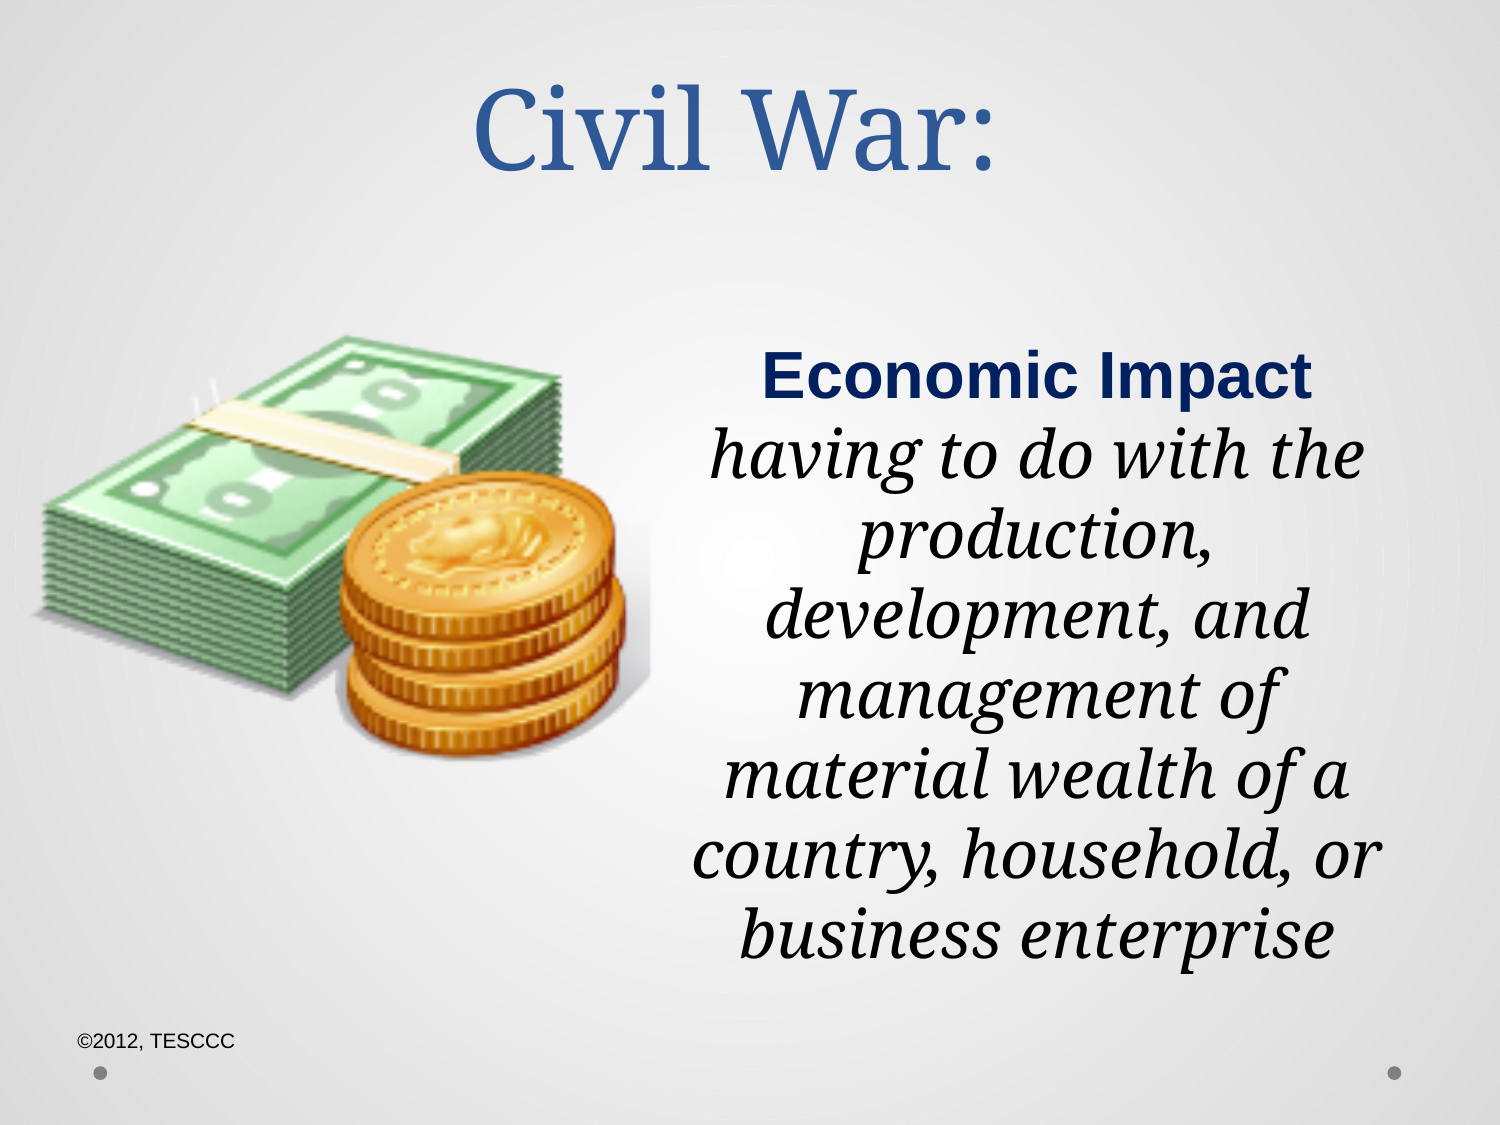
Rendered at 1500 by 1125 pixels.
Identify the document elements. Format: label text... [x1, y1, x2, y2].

picture [25, 224, 663, 863]
text_box ©2012, TESCCC [62, 1020, 400, 1060]
title Civil War: [75, 24, 1425, 200]
text_box Economic Impact having to do with the production, development, and management of material wealth of a country, household, or business enterprise [662, 324, 1413, 1060]
